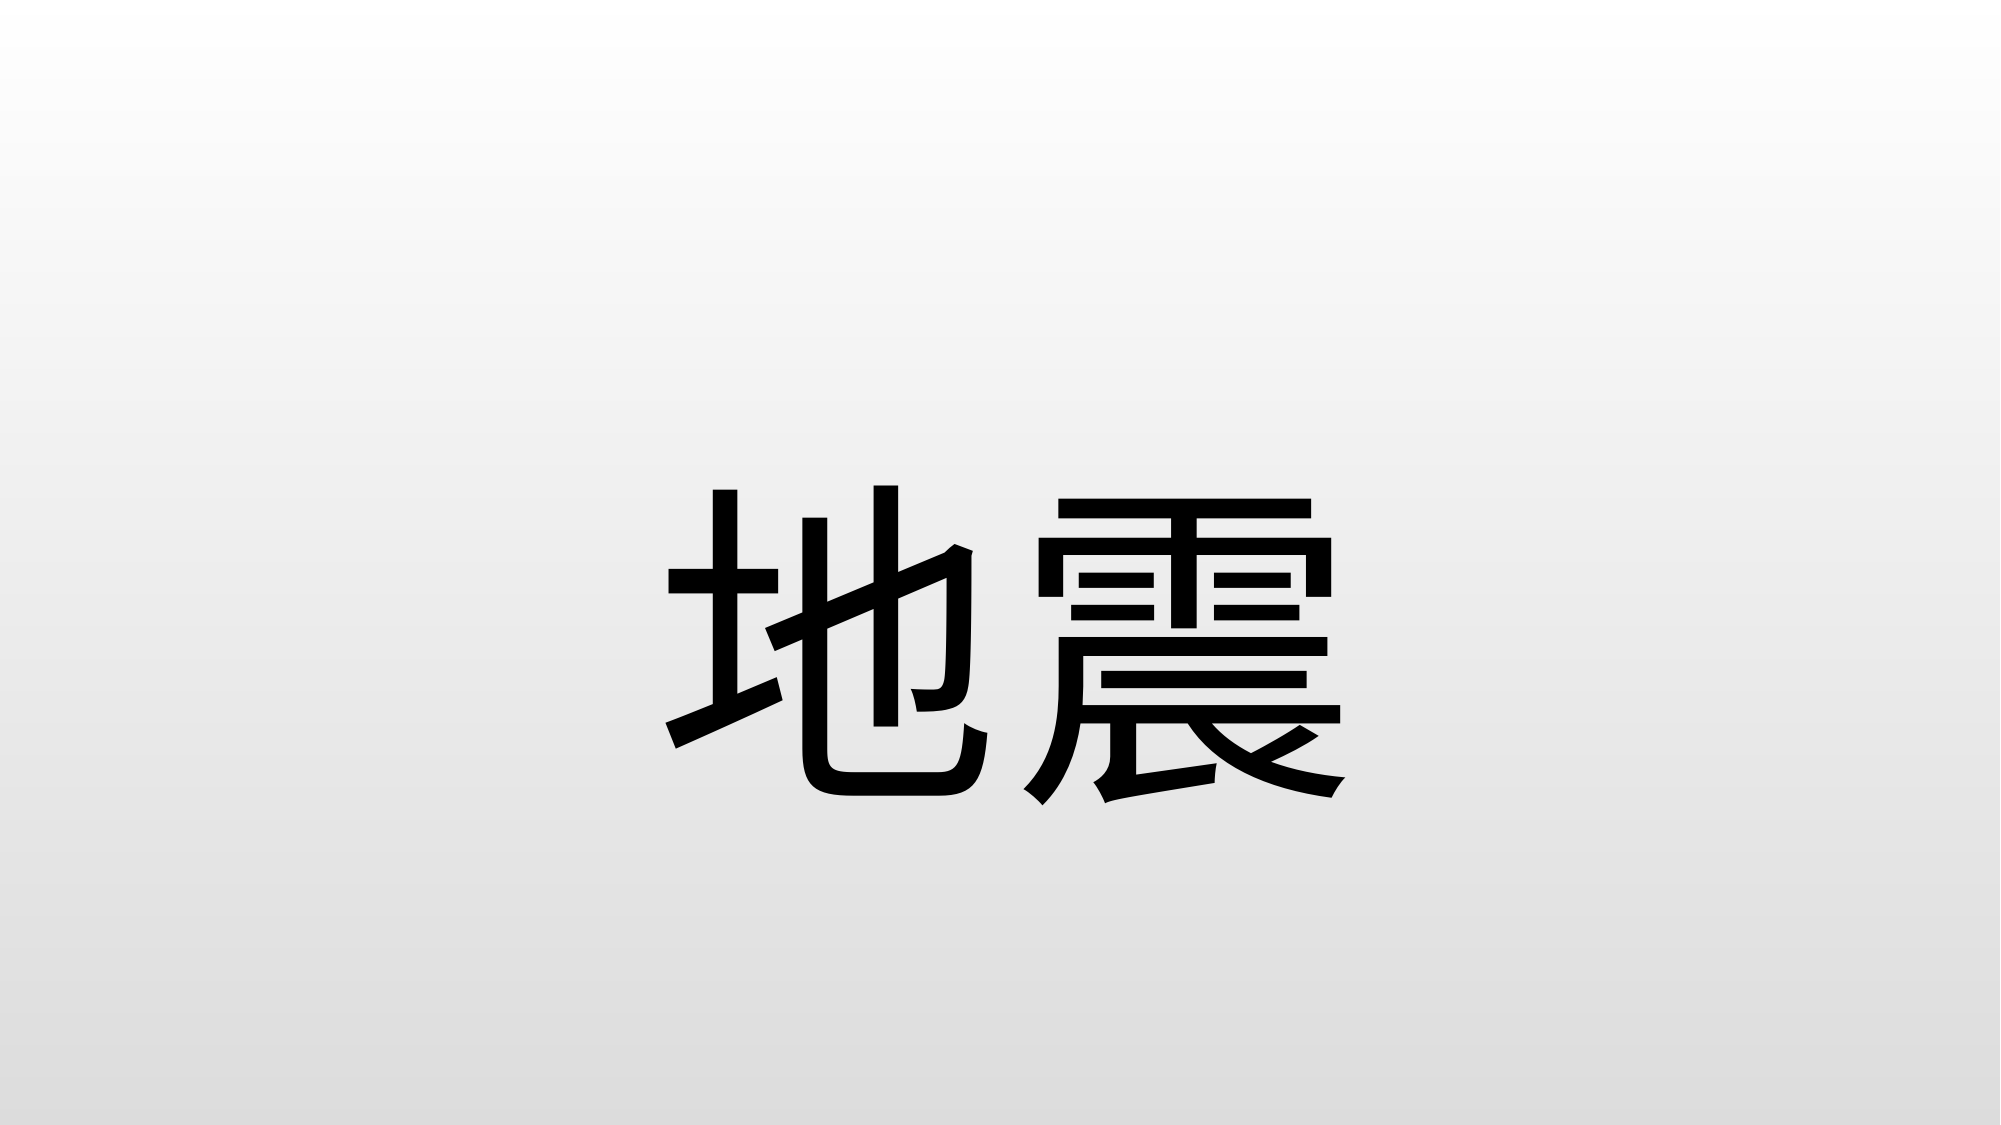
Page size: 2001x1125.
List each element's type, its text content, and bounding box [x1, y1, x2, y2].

title 地震 [109, 424, 1891, 573]
